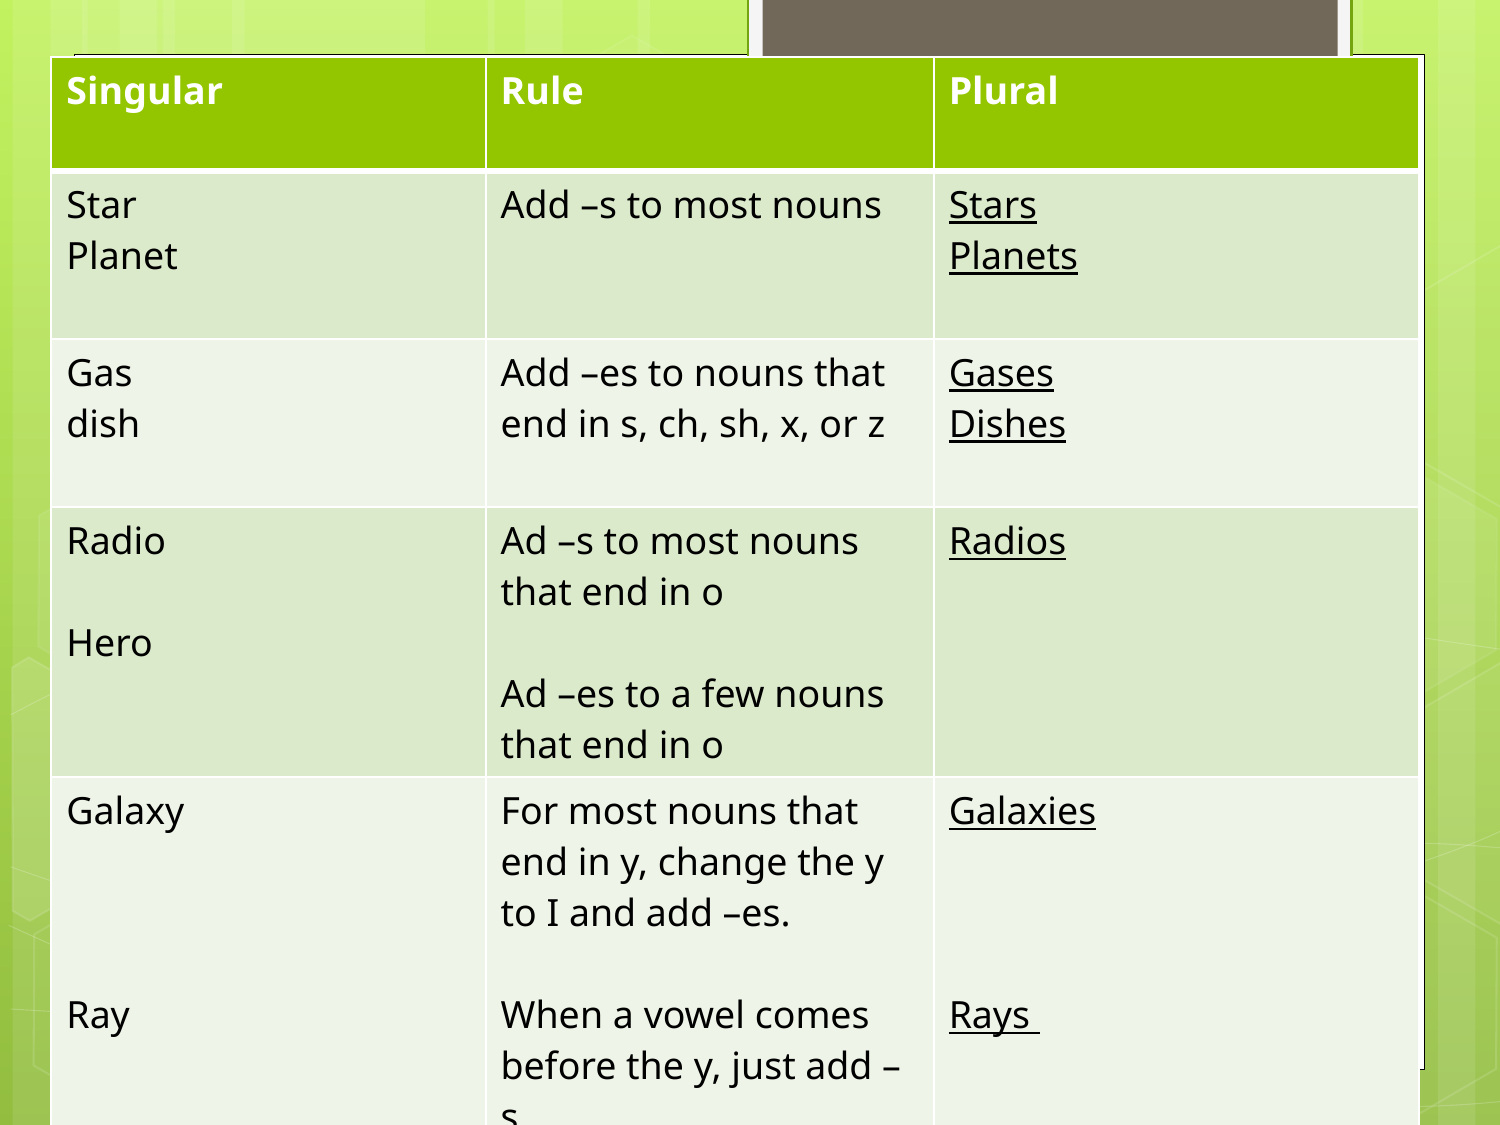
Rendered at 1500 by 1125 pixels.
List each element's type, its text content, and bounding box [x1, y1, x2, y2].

table_cell Radios [935, 508, 1418, 776]
table_header Plural [935, 58, 1418, 168]
table_cell Gas dish [52, 340, 485, 506]
table_cell Ad –s to most nouns that end in o Ad –es to a few nouns that end in o [487, 508, 933, 776]
table_header Rule [487, 58, 933, 168]
table_cell Add –s to most nouns [487, 174, 933, 338]
table_header Singular [52, 58, 485, 168]
table_cell Gases Dishes [935, 340, 1418, 506]
table_cell Galaxy Ray [52, 778, 485, 1125]
table_cell For most nouns that end in y, change the y to I and add –es. When a vowel comes before the y, just add –s. [487, 778, 933, 1125]
table_cell Galaxies Rays [935, 778, 1418, 1125]
table_cell Add –es to nouns that end in s, ch, sh, x, or z [487, 340, 933, 506]
table_cell Radio Hero [52, 508, 485, 776]
table_cell Stars Planets [935, 174, 1418, 338]
table_cell Star Planet [52, 174, 485, 338]
